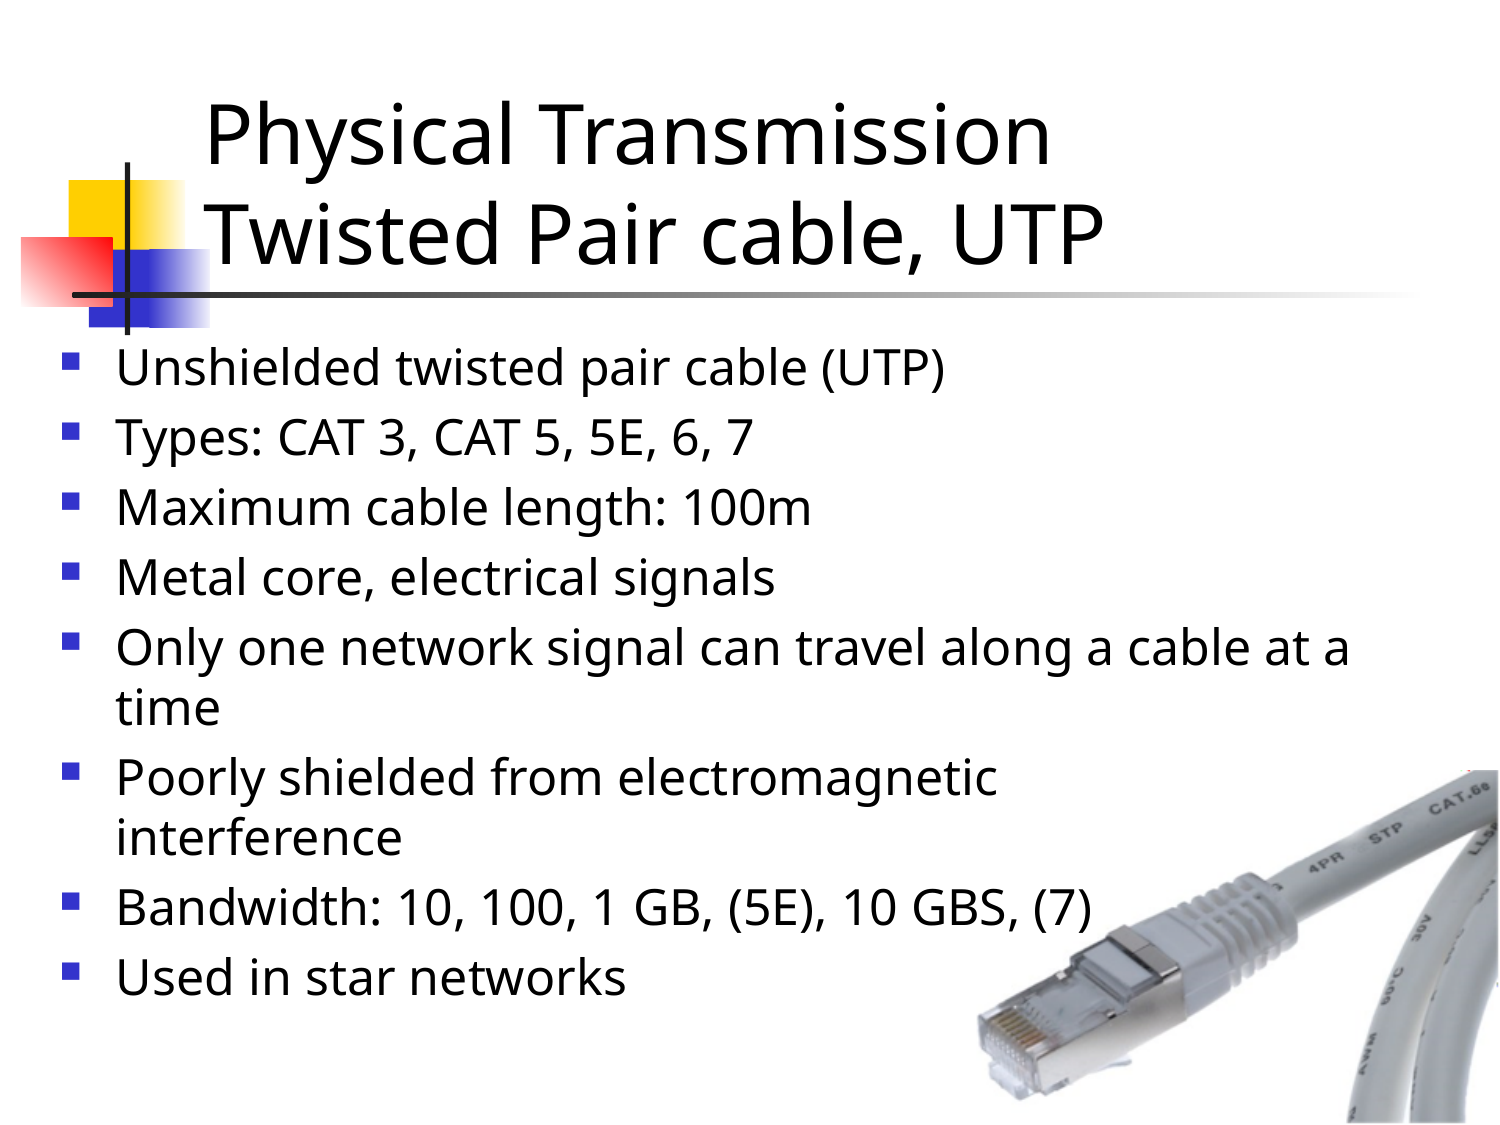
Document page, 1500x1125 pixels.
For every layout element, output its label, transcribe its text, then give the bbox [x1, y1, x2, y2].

picture [960, 769, 1500, 1125]
title Physical Transmission Twisted Pair cable, UTP [188, 101, 1468, 289]
list Unshielded twisted pair cable (UTP) Types: CAT 3, CAT 5, 5E, 6, 7 Maximum cable length: 100m Metal core, electrical signals Only one network signal can travel along a cable at a time Poorly shielded from electromagnetic interference Bandwidth: 10, 100, 1 GB, (5E), 10 GBS, (7) Used in star networks [44, 327, 1372, 1091]
